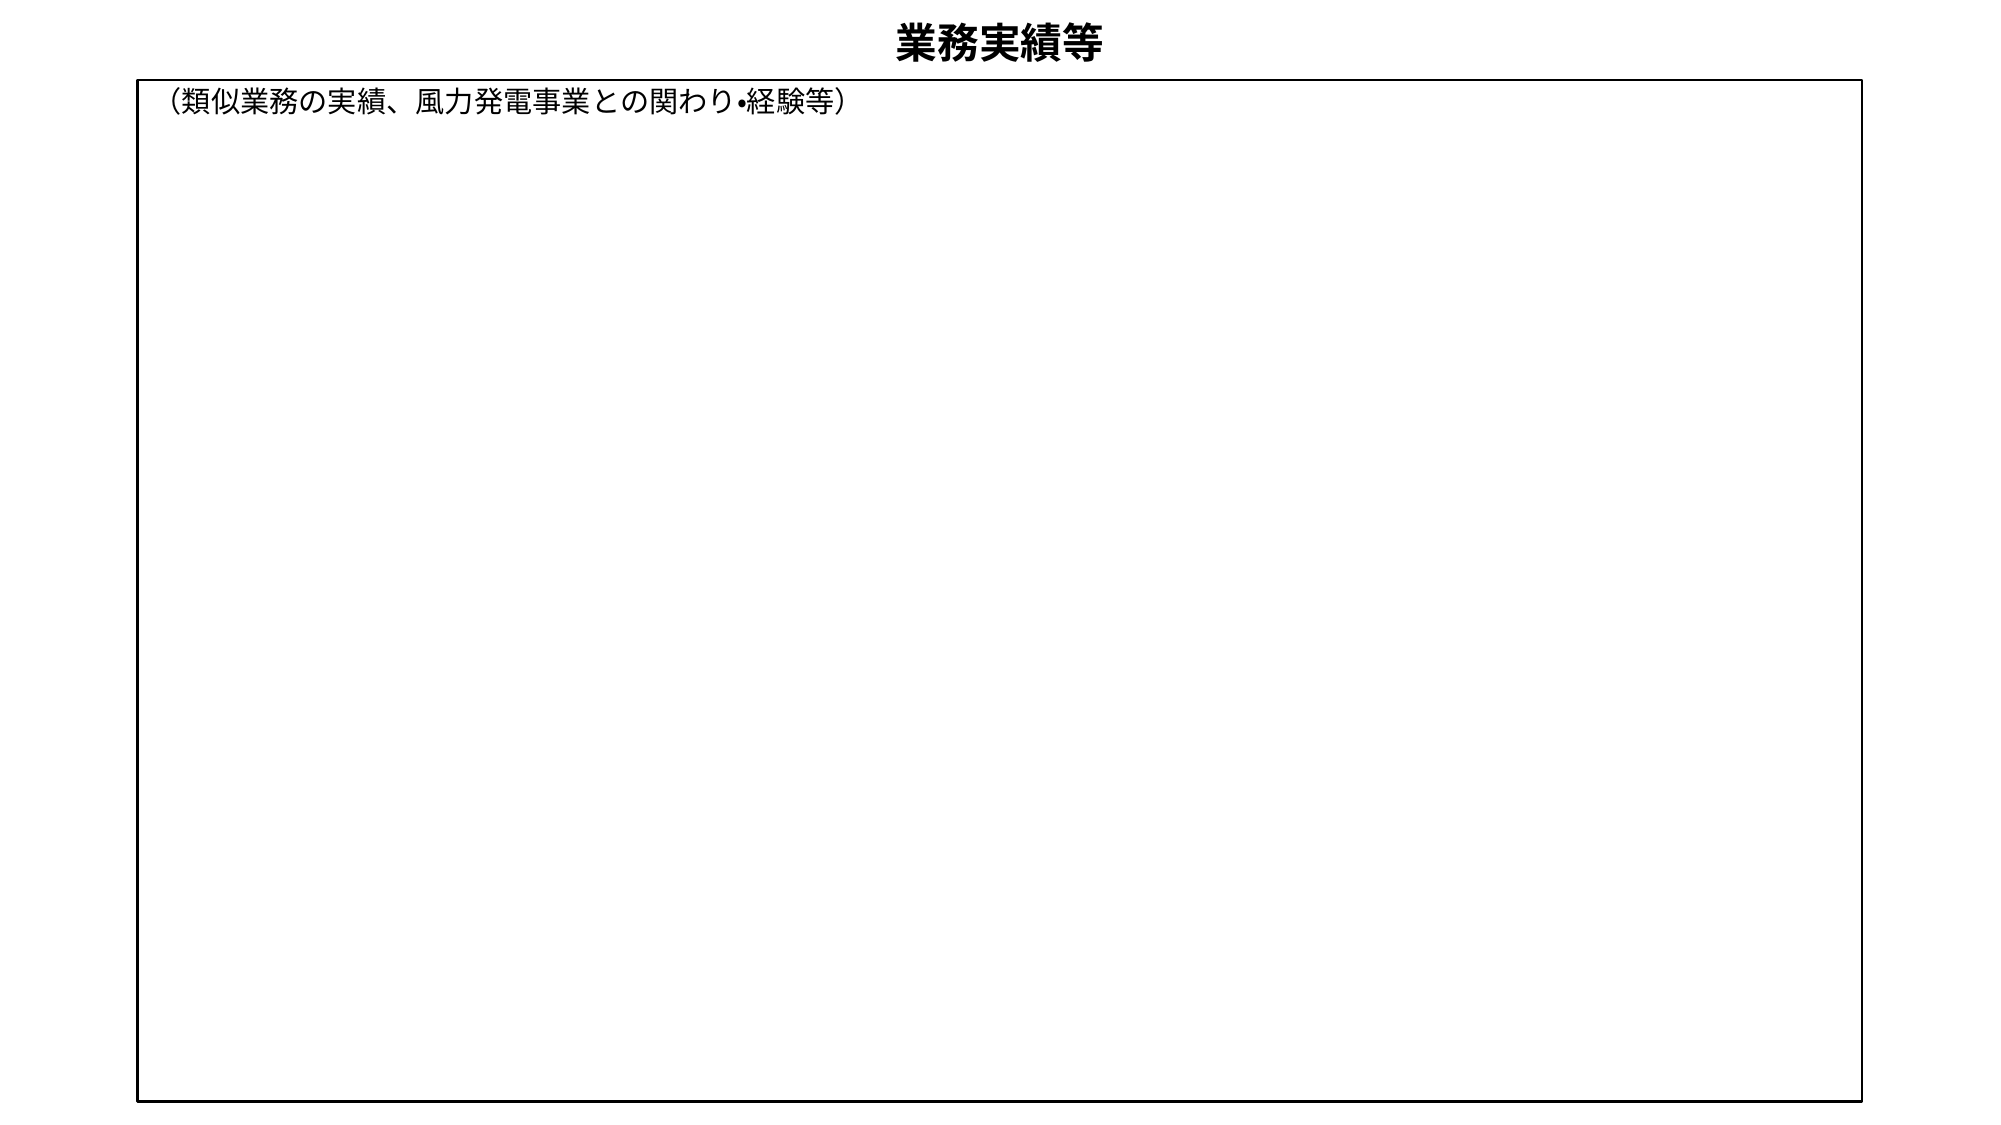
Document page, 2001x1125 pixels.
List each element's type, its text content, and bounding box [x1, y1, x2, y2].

title 業務実績等 [137, 0, 1863, 79]
list （類似業務の実績、風力発電事業との関わり・経験等） [137, 79, 1863, 1102]
